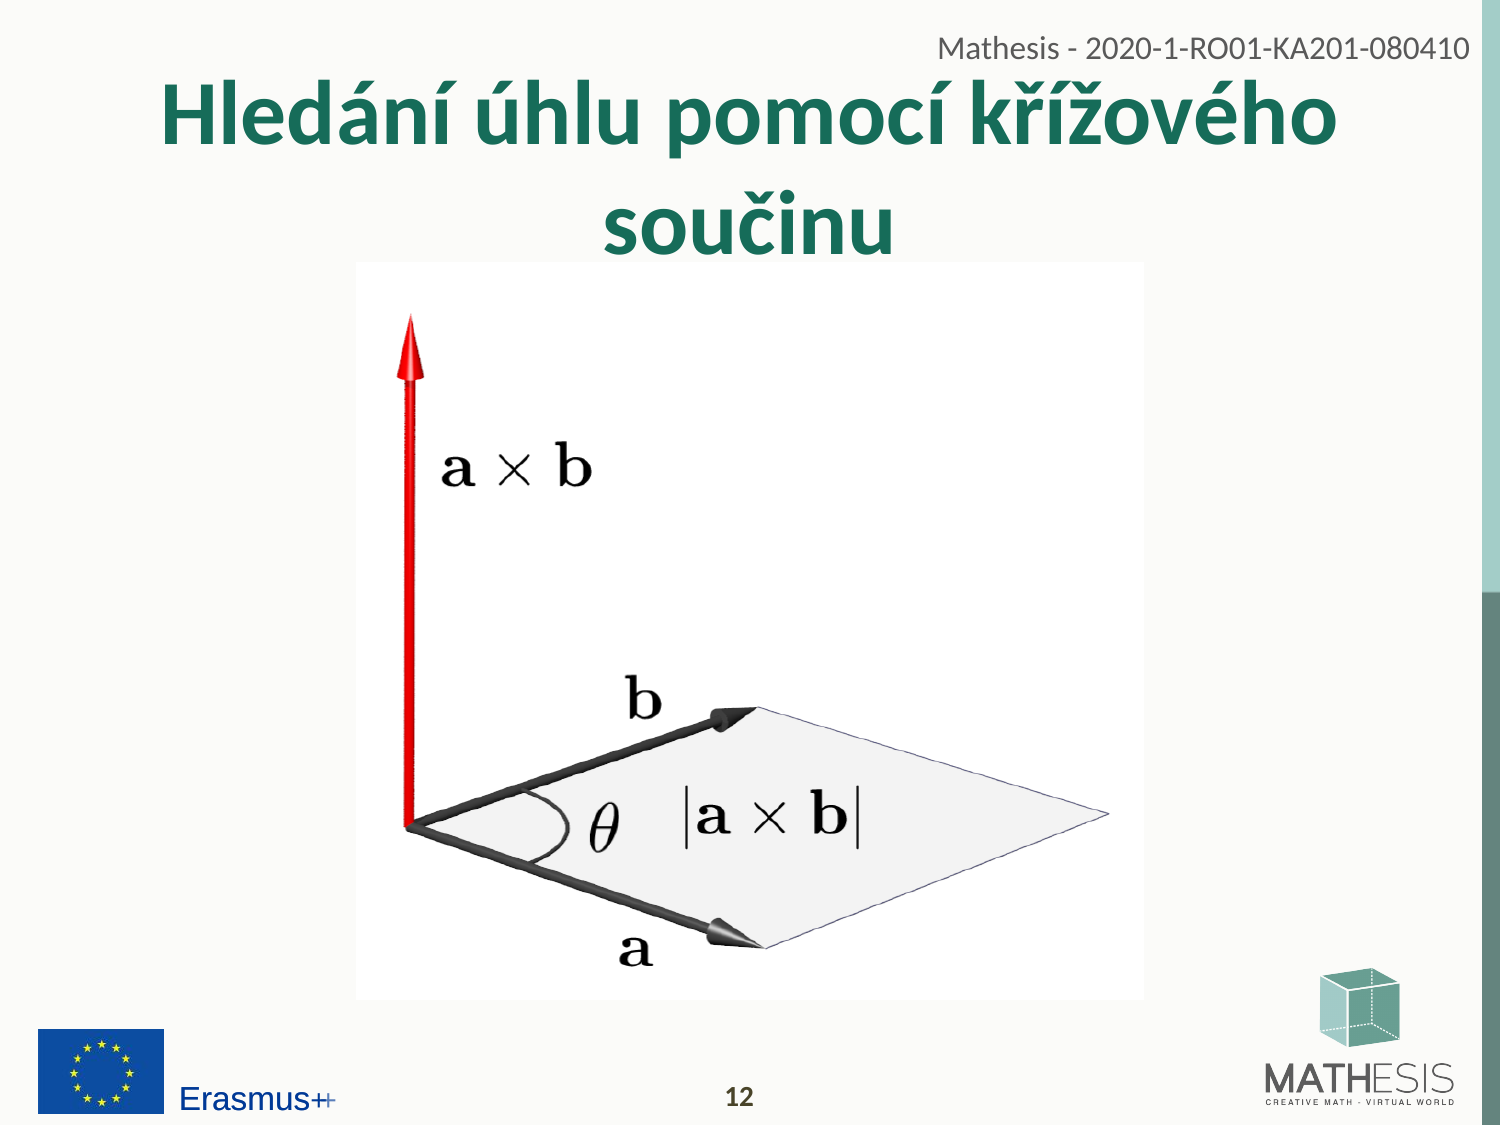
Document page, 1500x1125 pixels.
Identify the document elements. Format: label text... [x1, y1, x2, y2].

title Hledání úhlu pomocí křížového součinu [75, 45, 1425, 233]
picture [356, 262, 1144, 1001]
picture [38, 1029, 164, 1114]
